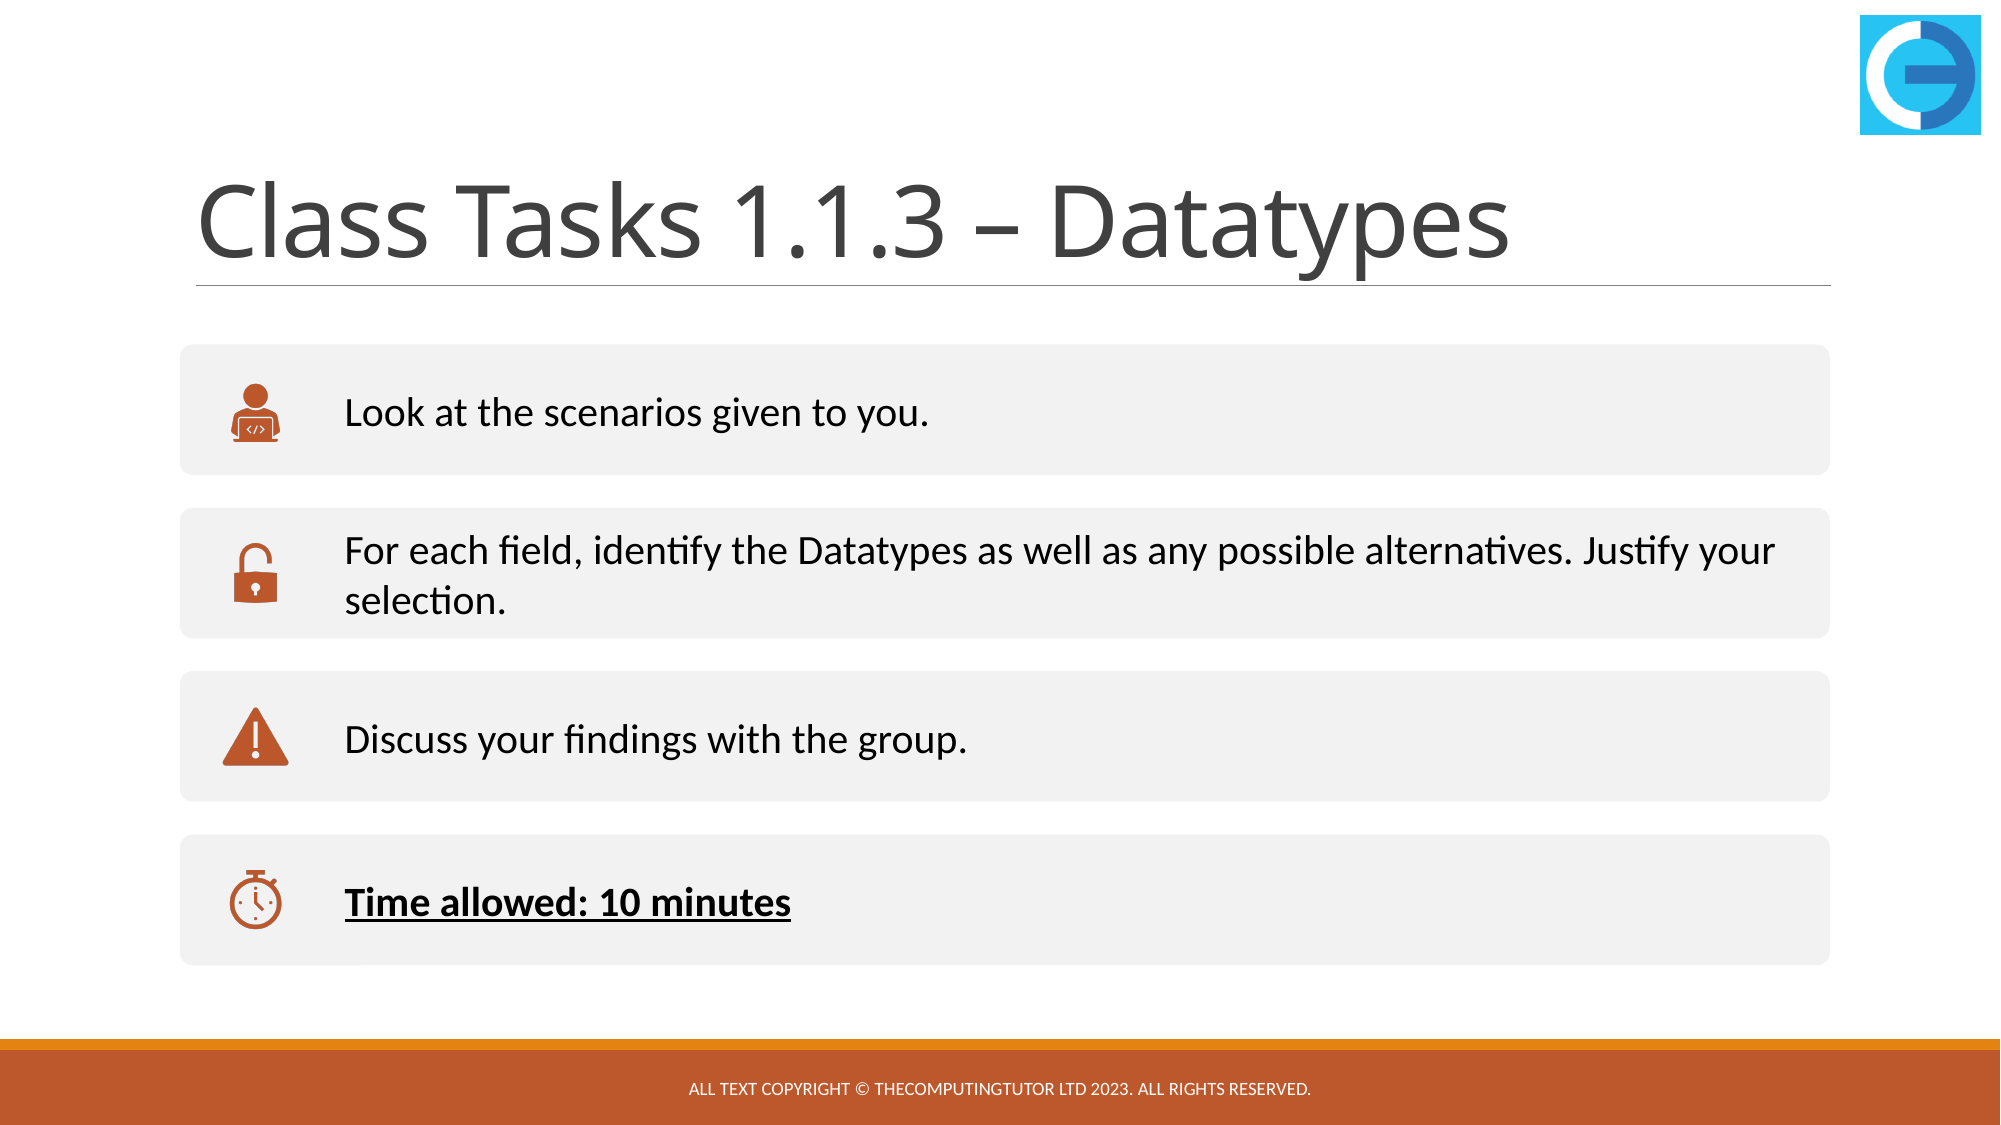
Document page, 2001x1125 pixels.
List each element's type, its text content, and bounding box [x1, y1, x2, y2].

picture [1860, 15, 1981, 135]
footer All text copyright © TheComputingTutor Ltd 2023. All rights Reserved. [604, 1059, 1396, 1120]
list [179, 343, 1831, 966]
title Class Tasks 1.1.3 – Datatypes [180, 47, 1830, 285]
